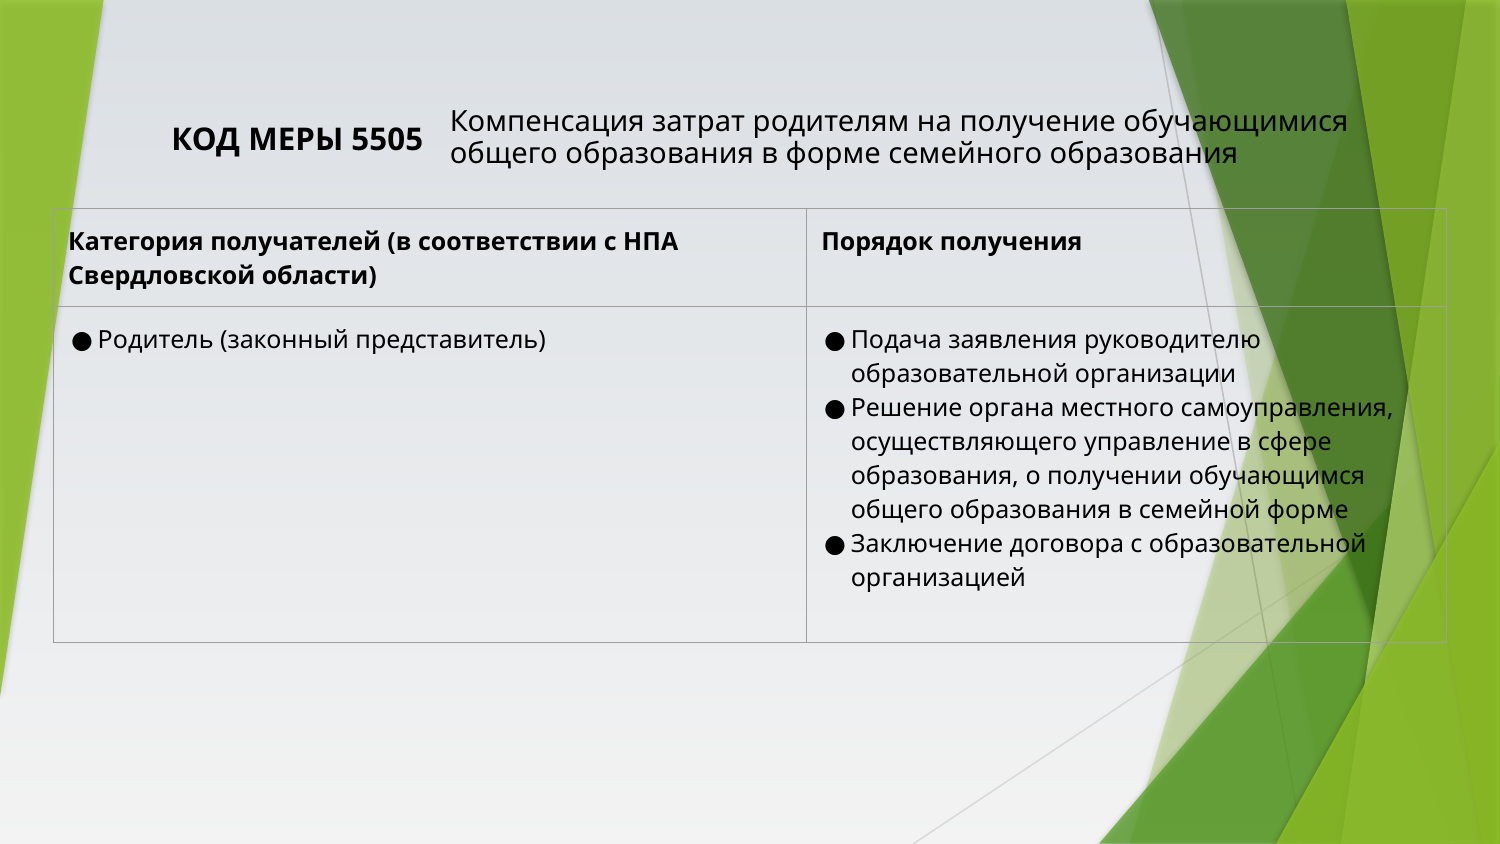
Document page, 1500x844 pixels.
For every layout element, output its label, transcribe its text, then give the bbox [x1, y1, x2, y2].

text_box КОД МЕРЫ 5505 [122, 79, 439, 196]
table_header Порядок получения [807, 209, 1446, 306]
table_cell Подача заявления руководителю образовательной организации Решение органа местного самоуправления, осуществляющего управление в сфере образования, о получении обучающимся общего образования в семейной форме Заключение договора с образовательной организацией [807, 307, 1446, 642]
table_cell Родитель (законный представитель) [54, 307, 806, 642]
table_header Категория получателей (в соответствии с НПА Свердловской области) [54, 209, 806, 306]
title Компенсация затрат родителям на получение обучающимися общего образования в форме семейного образования [438, 80, 1384, 197]
